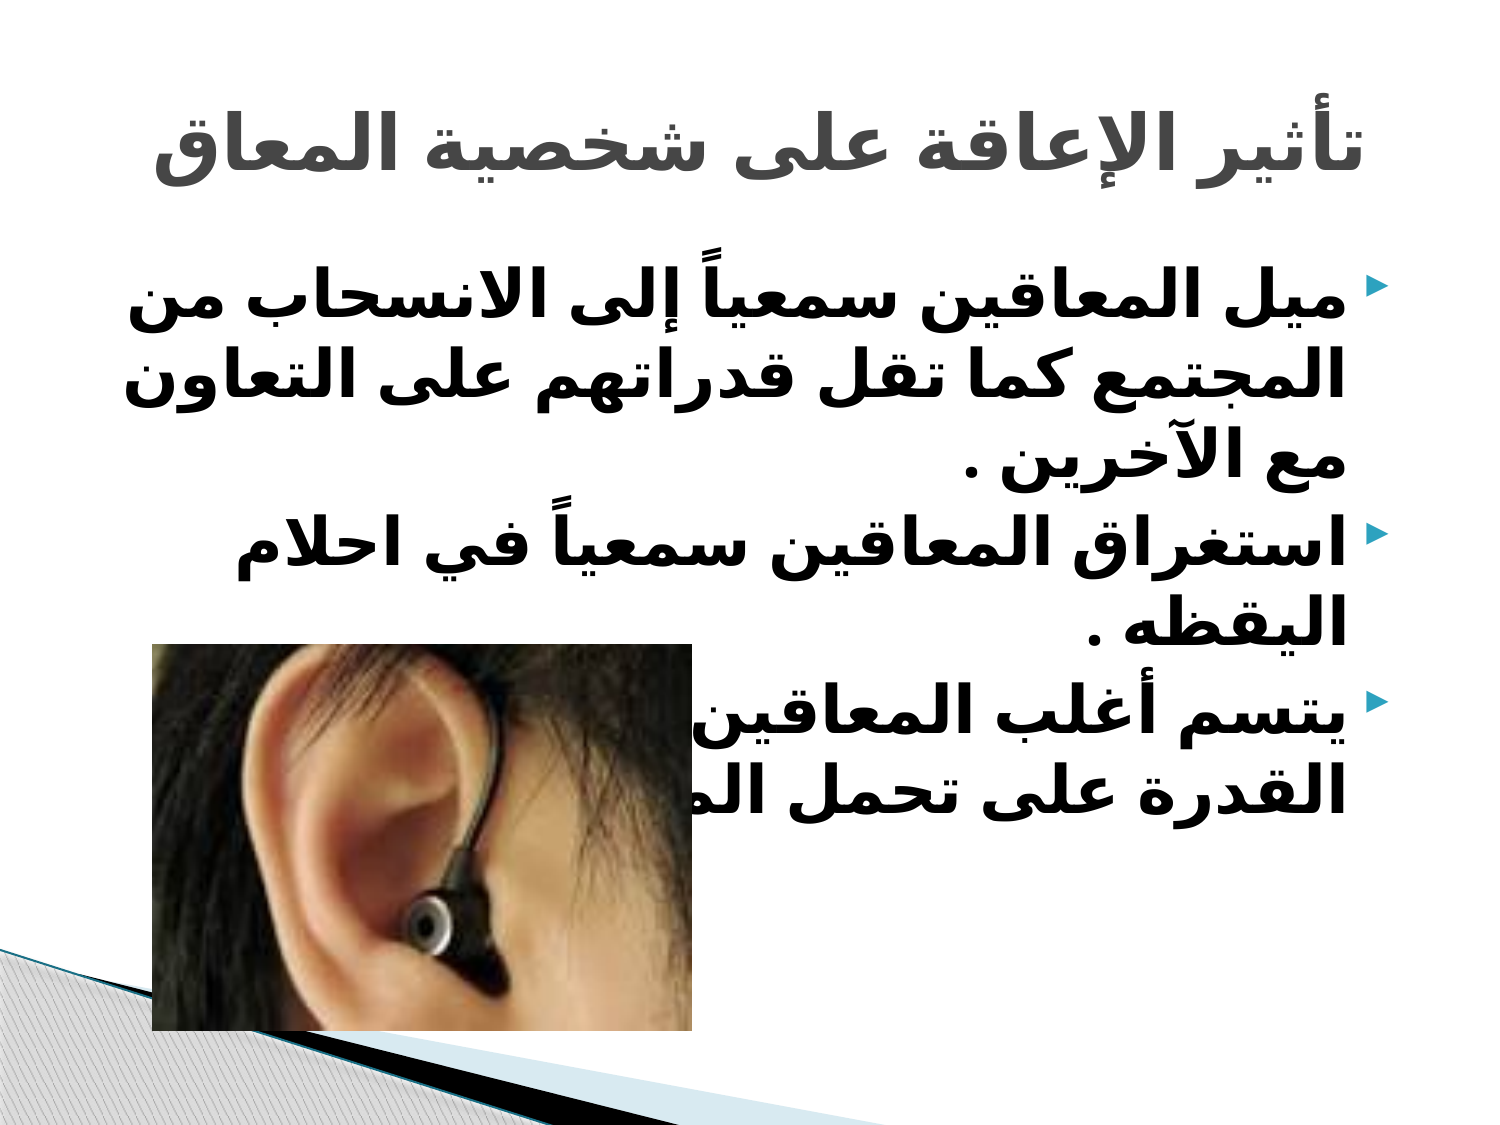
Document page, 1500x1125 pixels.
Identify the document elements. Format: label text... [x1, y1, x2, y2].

title تأثير الإعاقة على شخصية المعاق [75, 45, 1425, 233]
picture [152, 644, 692, 1032]
list ميل المعاقين سمعياً إلى الانسحاب من المجتمع كما تقل قدراتهم على التعاون مع الآخرين . استغراق المعاقين سمعياً في احلام اليقظه . يتسم أغلب المعاقين سمعياً بعدم القدرة على تحمل المسئولية . [75, 243, 1425, 986]
